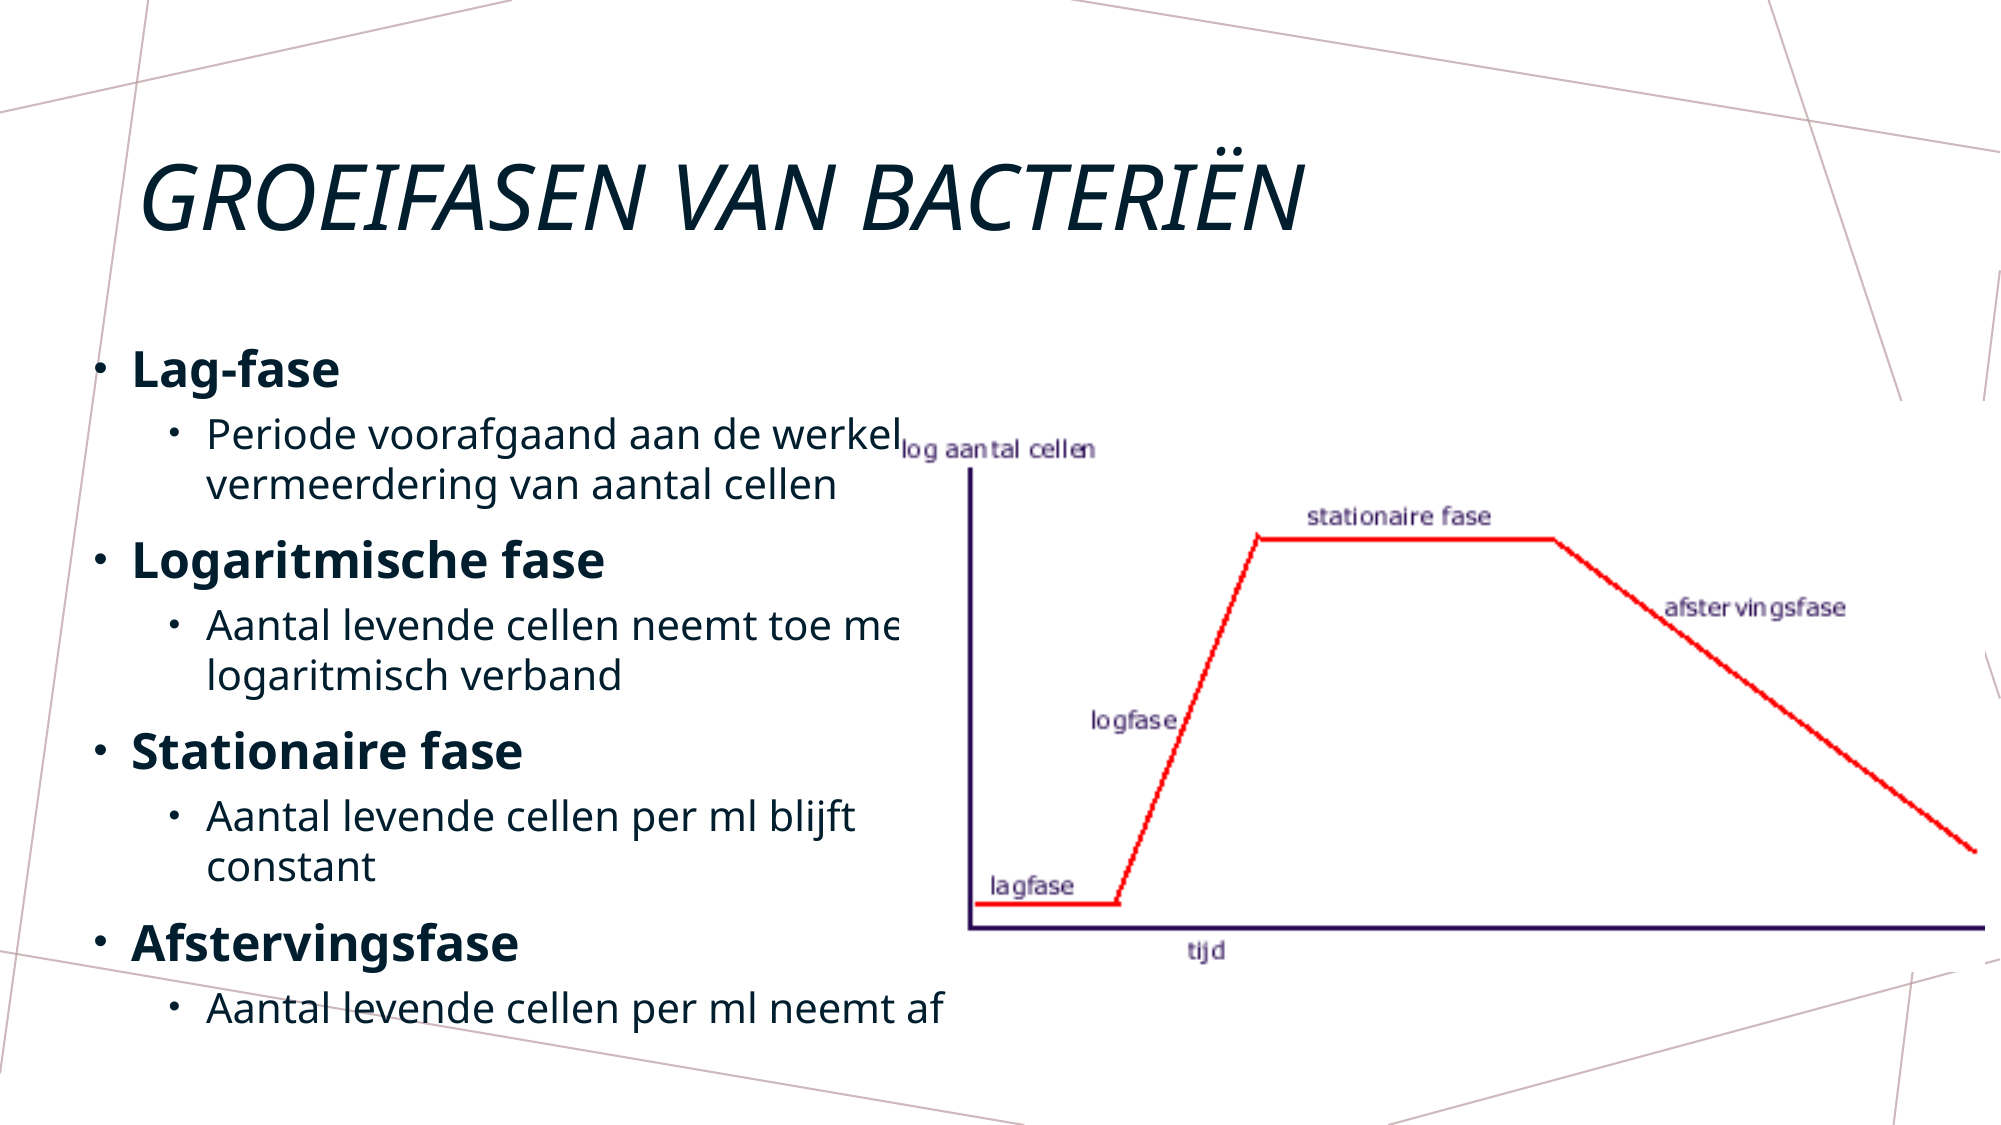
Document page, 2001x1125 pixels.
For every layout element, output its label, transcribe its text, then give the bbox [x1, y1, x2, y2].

picture [899, 401, 1985, 972]
title Groeifasen van bacteriën [122, 87, 1851, 315]
list Lag-fase Periode voorafgaand aan de werkelijke vermeerdering van aantal cellen Logaritmische fase Aantal levende cellen neemt toe met een logaritmisch verband Stationaire fase Aantal levende cellen per ml blijft constant Afstervingsfase Aantal levende cellen per ml neemt af [78, 329, 1033, 990]
